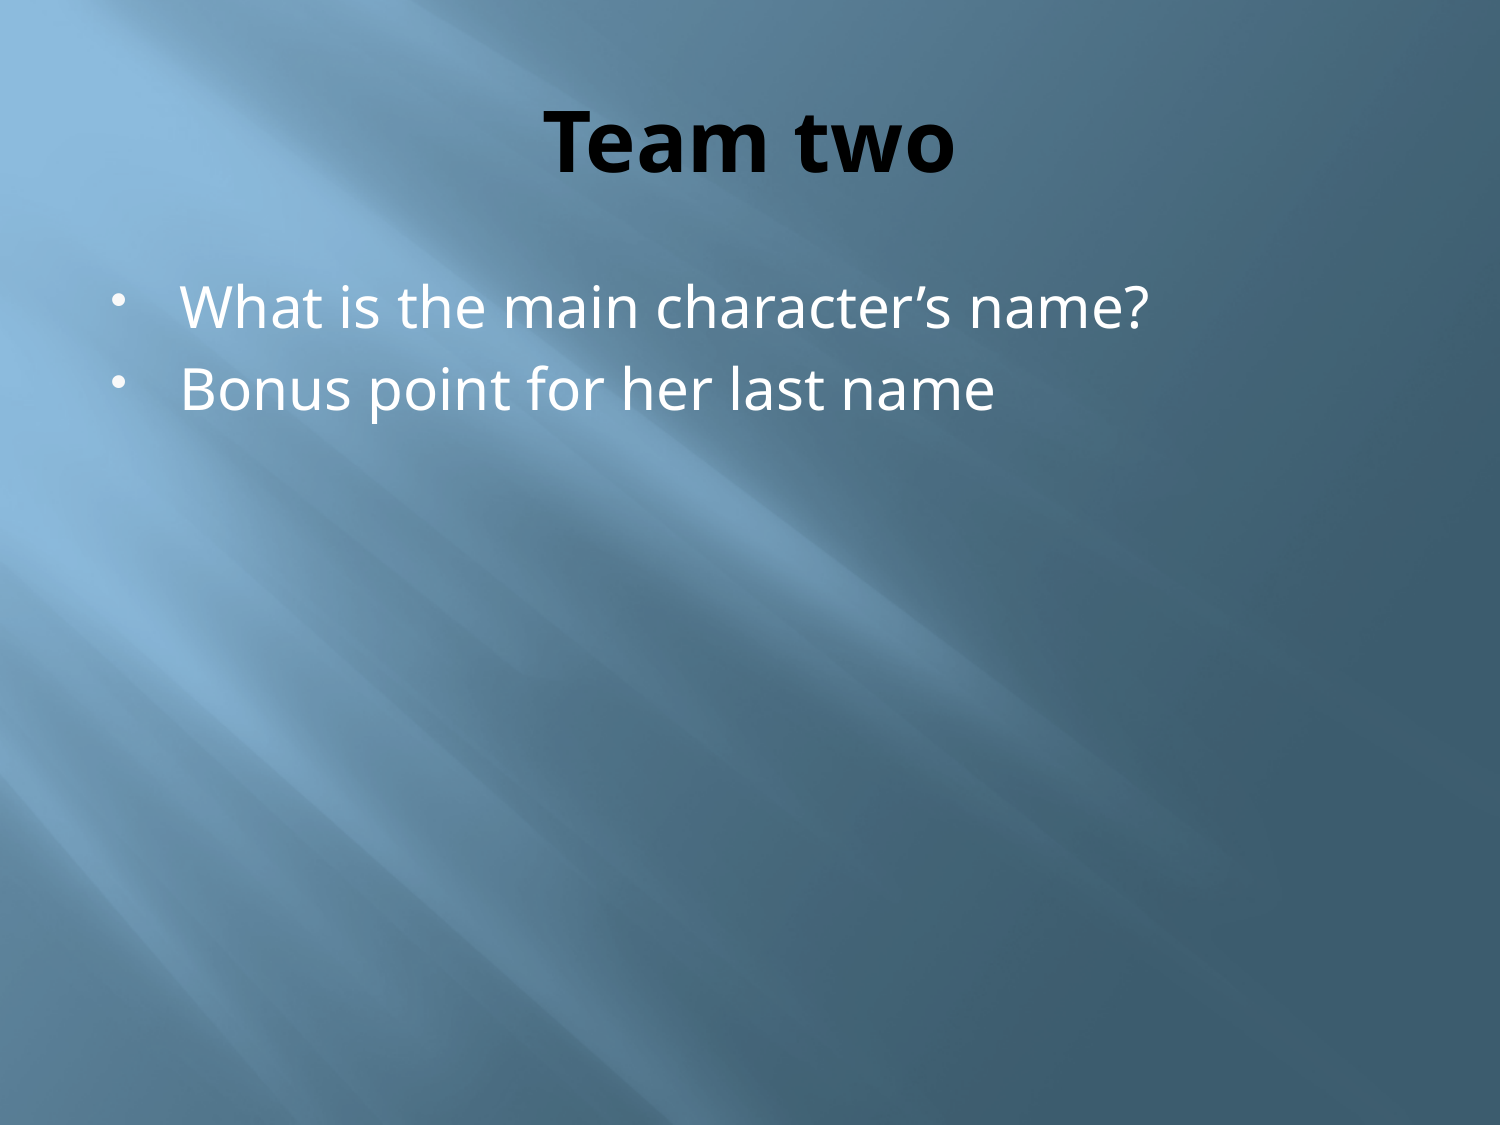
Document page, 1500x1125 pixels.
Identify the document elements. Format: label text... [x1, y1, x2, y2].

title Team two [75, 45, 1425, 233]
list What is the main character’s name? Bonus point for her last name [75, 262, 1425, 1035]
